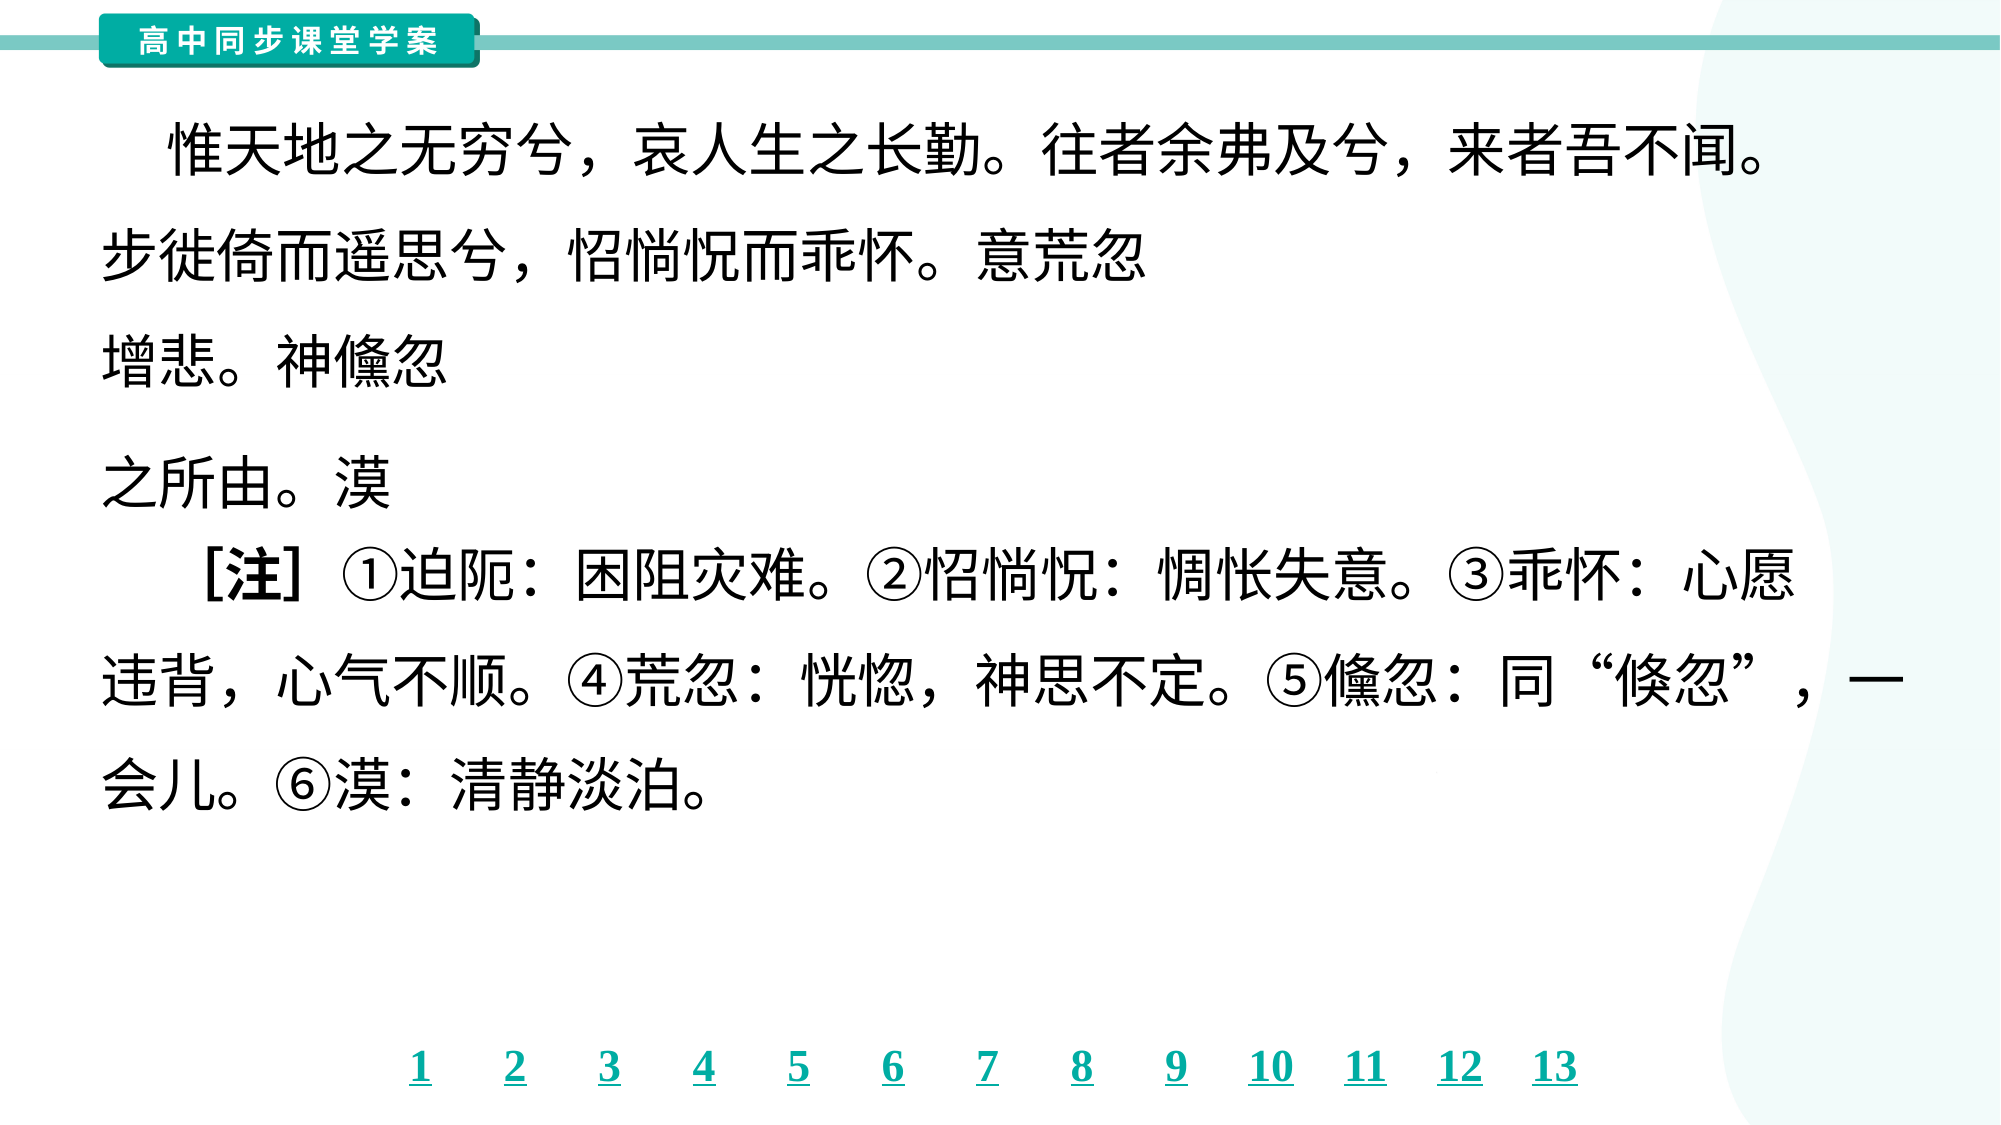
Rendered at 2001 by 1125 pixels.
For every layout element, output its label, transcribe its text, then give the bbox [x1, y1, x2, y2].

picture [0, 0, 2000, 1125]
text_box ［注］①迫阨：困阻灾难。②怊惝怳：惆怅失意。③乖怀：心愿 违背，心气不顺。④荒忽：恍惚，神思不定。⑤儵忽：同“倏忽”，一 会儿。⑥漠：清静淡泊。 [100, 501, 1899, 807]
